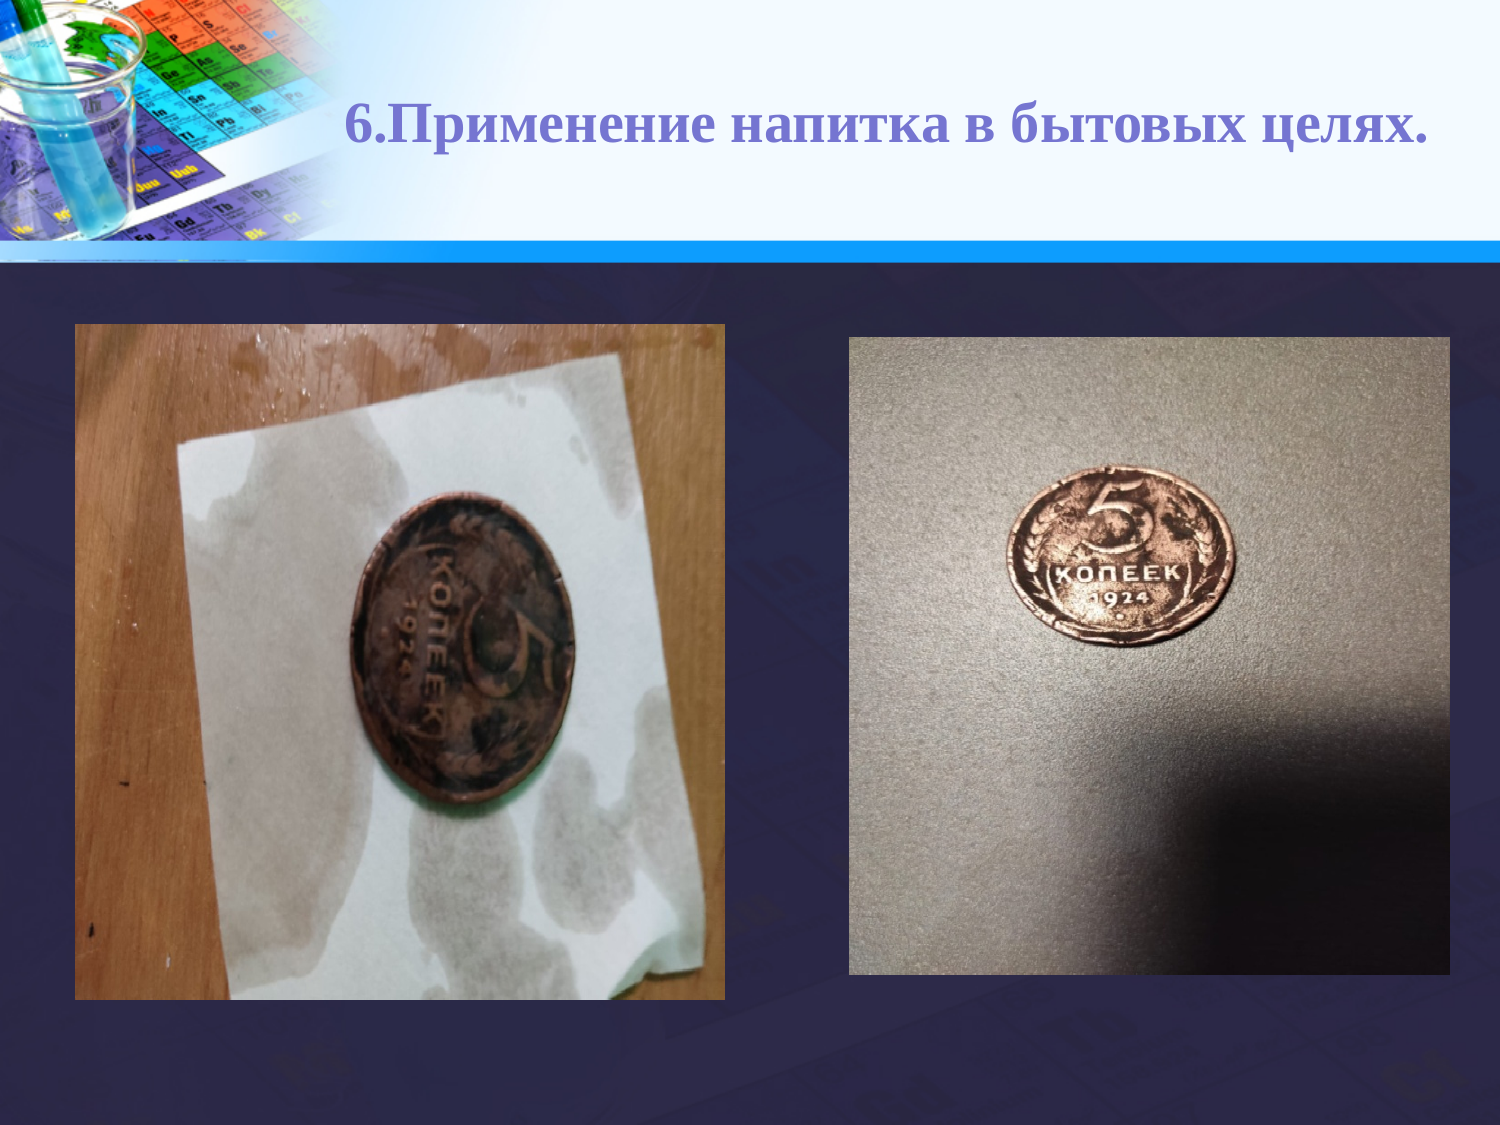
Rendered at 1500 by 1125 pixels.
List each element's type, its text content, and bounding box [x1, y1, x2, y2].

picture [0, 0, 1500, 1125]
title 6.Применение напитка в бытовых целях. [317, 24, 1456, 213]
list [74, 324, 726, 1001]
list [849, 337, 1451, 976]
